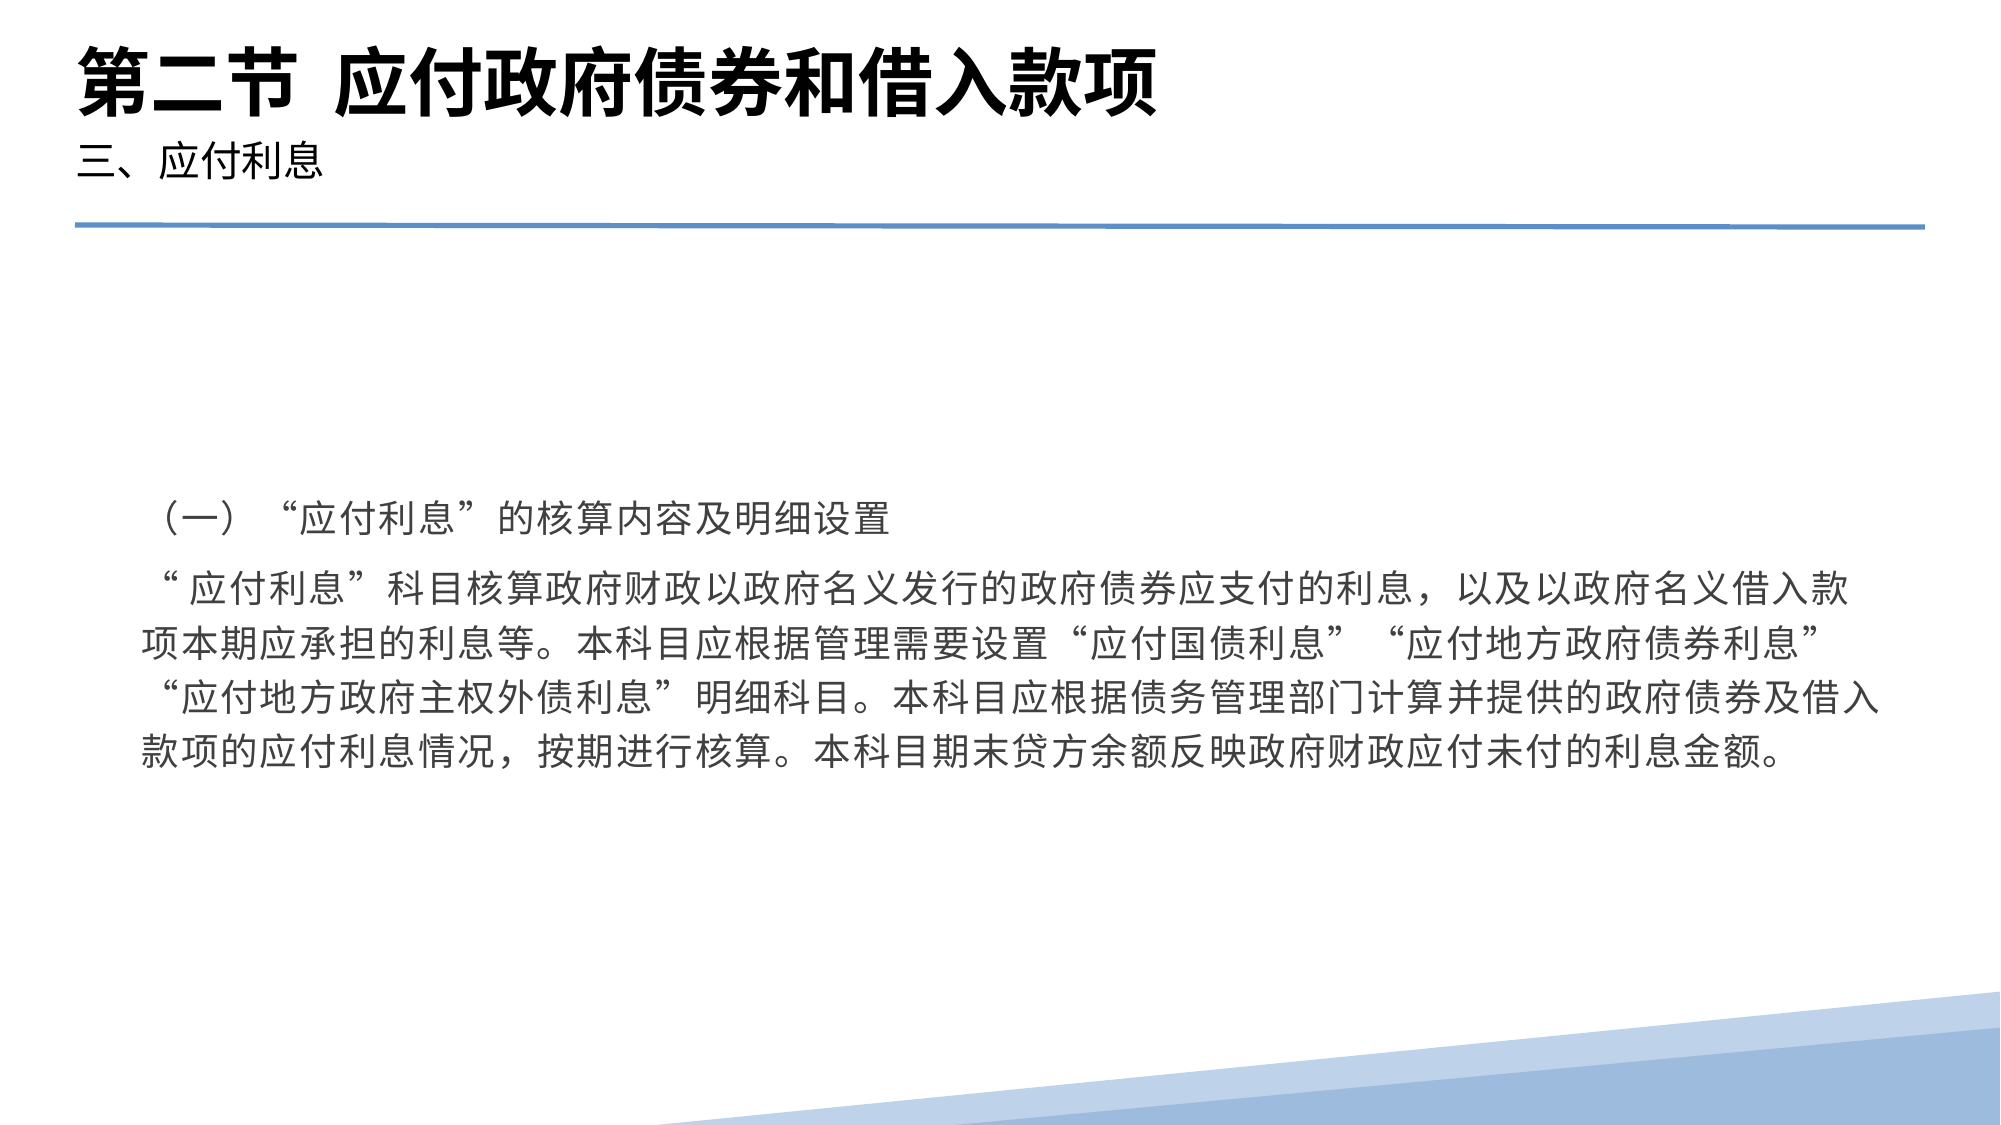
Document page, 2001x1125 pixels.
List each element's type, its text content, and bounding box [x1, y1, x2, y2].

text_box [656, 991, 2000, 1125]
text_box 三、应付利息 [75, 124, 1925, 200]
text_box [74, 224, 1925, 228]
text_box （一）“应付利息”的核算内容及明细设置 “应付利息”科目核算政府财政以政府名义发行的政府债券应支付的利息，以及以政府名义借入款项本期应承担的利息等。本科目应根据管理需要设置“应付国债利息”“应付地方政府债券利息”“应付地方政府主权外债利息”明细科目。本科目应根据债务管理部门计算并提供的政府债券及借入款项的应付利息情况，按期进行核算。本科目期末贷方余额反映政府财政应付未付的利息金额。 [131, 280, 1900, 978]
text_box 第二节 应付政府债券和借入款项 [75, 24, 1925, 124]
